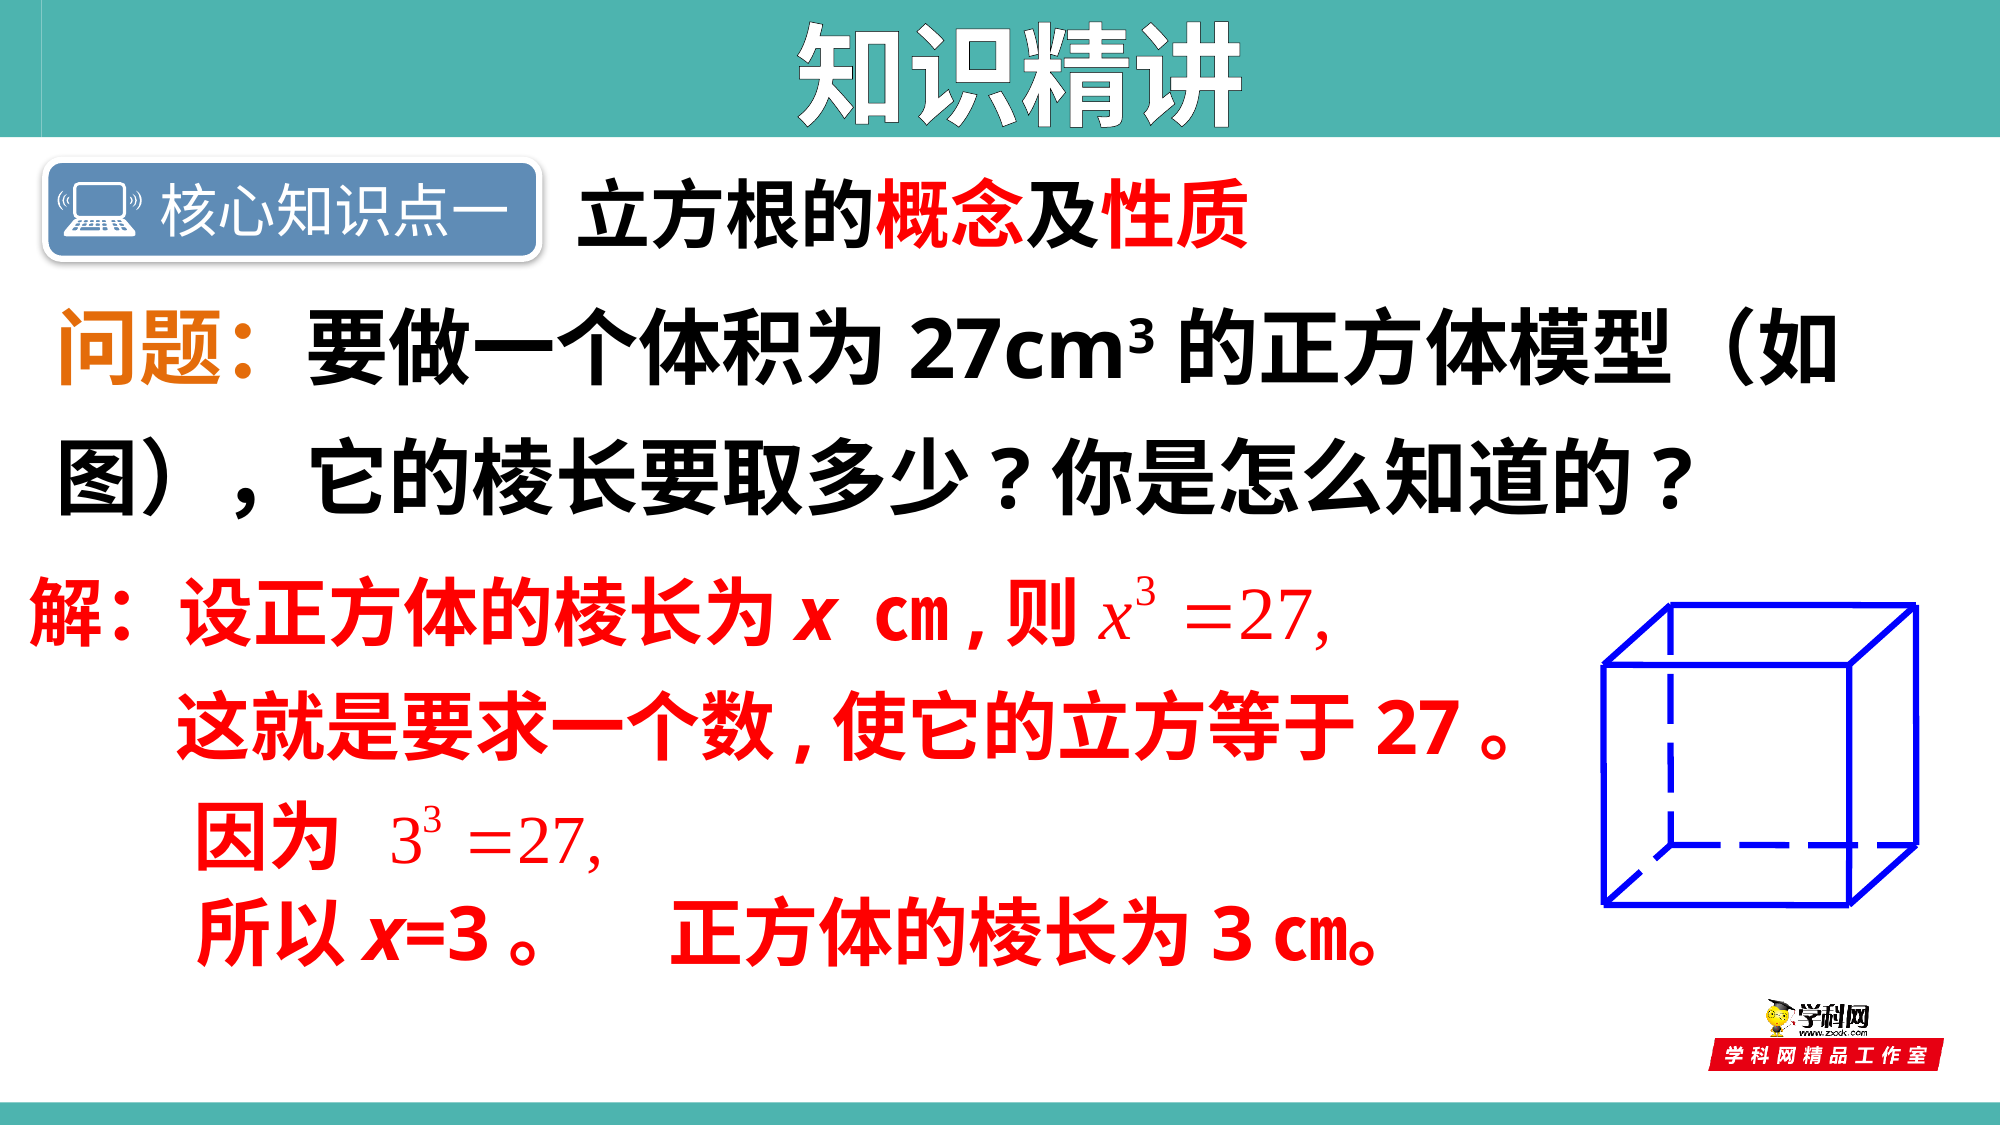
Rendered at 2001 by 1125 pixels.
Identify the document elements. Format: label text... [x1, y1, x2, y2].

text_box 立方根的概念及性质 [561, 159, 1336, 257]
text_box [1603, 604, 1917, 906]
picture [1708, 1038, 1944, 1071]
text_box 因为 [179, 782, 386, 888]
picture [1766, 999, 1869, 1037]
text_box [0, 0, 2000, 138]
text_box 问题：要做一个体积为27cm3的正方体模型（如图），它的棱长要取多少?你是怎么知道的? [41, 257, 1967, 533]
text_box 这就是要求一个数,使它的立方等于27。 [160, 672, 1570, 777]
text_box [45, 159, 557, 259]
text_box 解：设正方体的棱长为x ㎝,则 [13, 557, 1083, 663]
text_box 所以x=3。 正方体的棱长为3㎝。 [182, 878, 1438, 984]
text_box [381, 789, 618, 893]
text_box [1084, 557, 1348, 671]
text_box [0, 1100, 2000, 1125]
